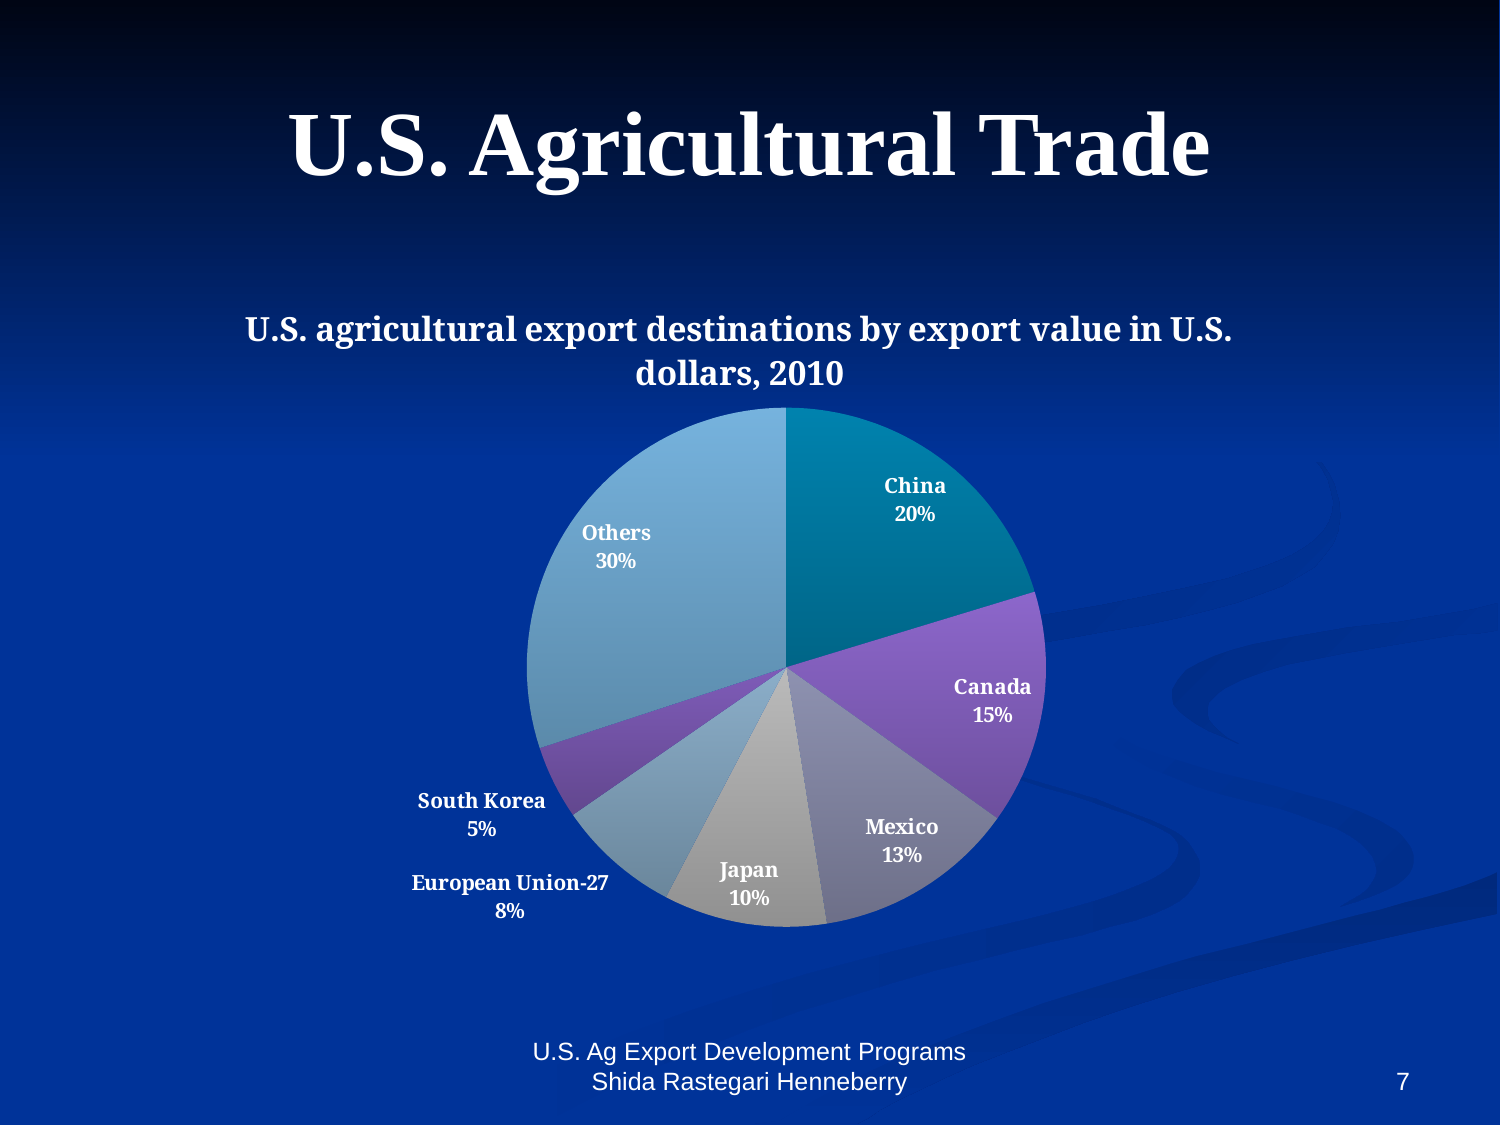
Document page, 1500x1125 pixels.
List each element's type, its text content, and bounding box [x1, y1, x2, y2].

slide_number 7 [1074, 1025, 1425, 1104]
footer U.S. Ag Export Development Programs Shida Rastegari Henneberry [512, 1025, 988, 1104]
title U.S. Agricultural Trade [75, 45, 1425, 233]
chart [74, 262, 1426, 1006]
